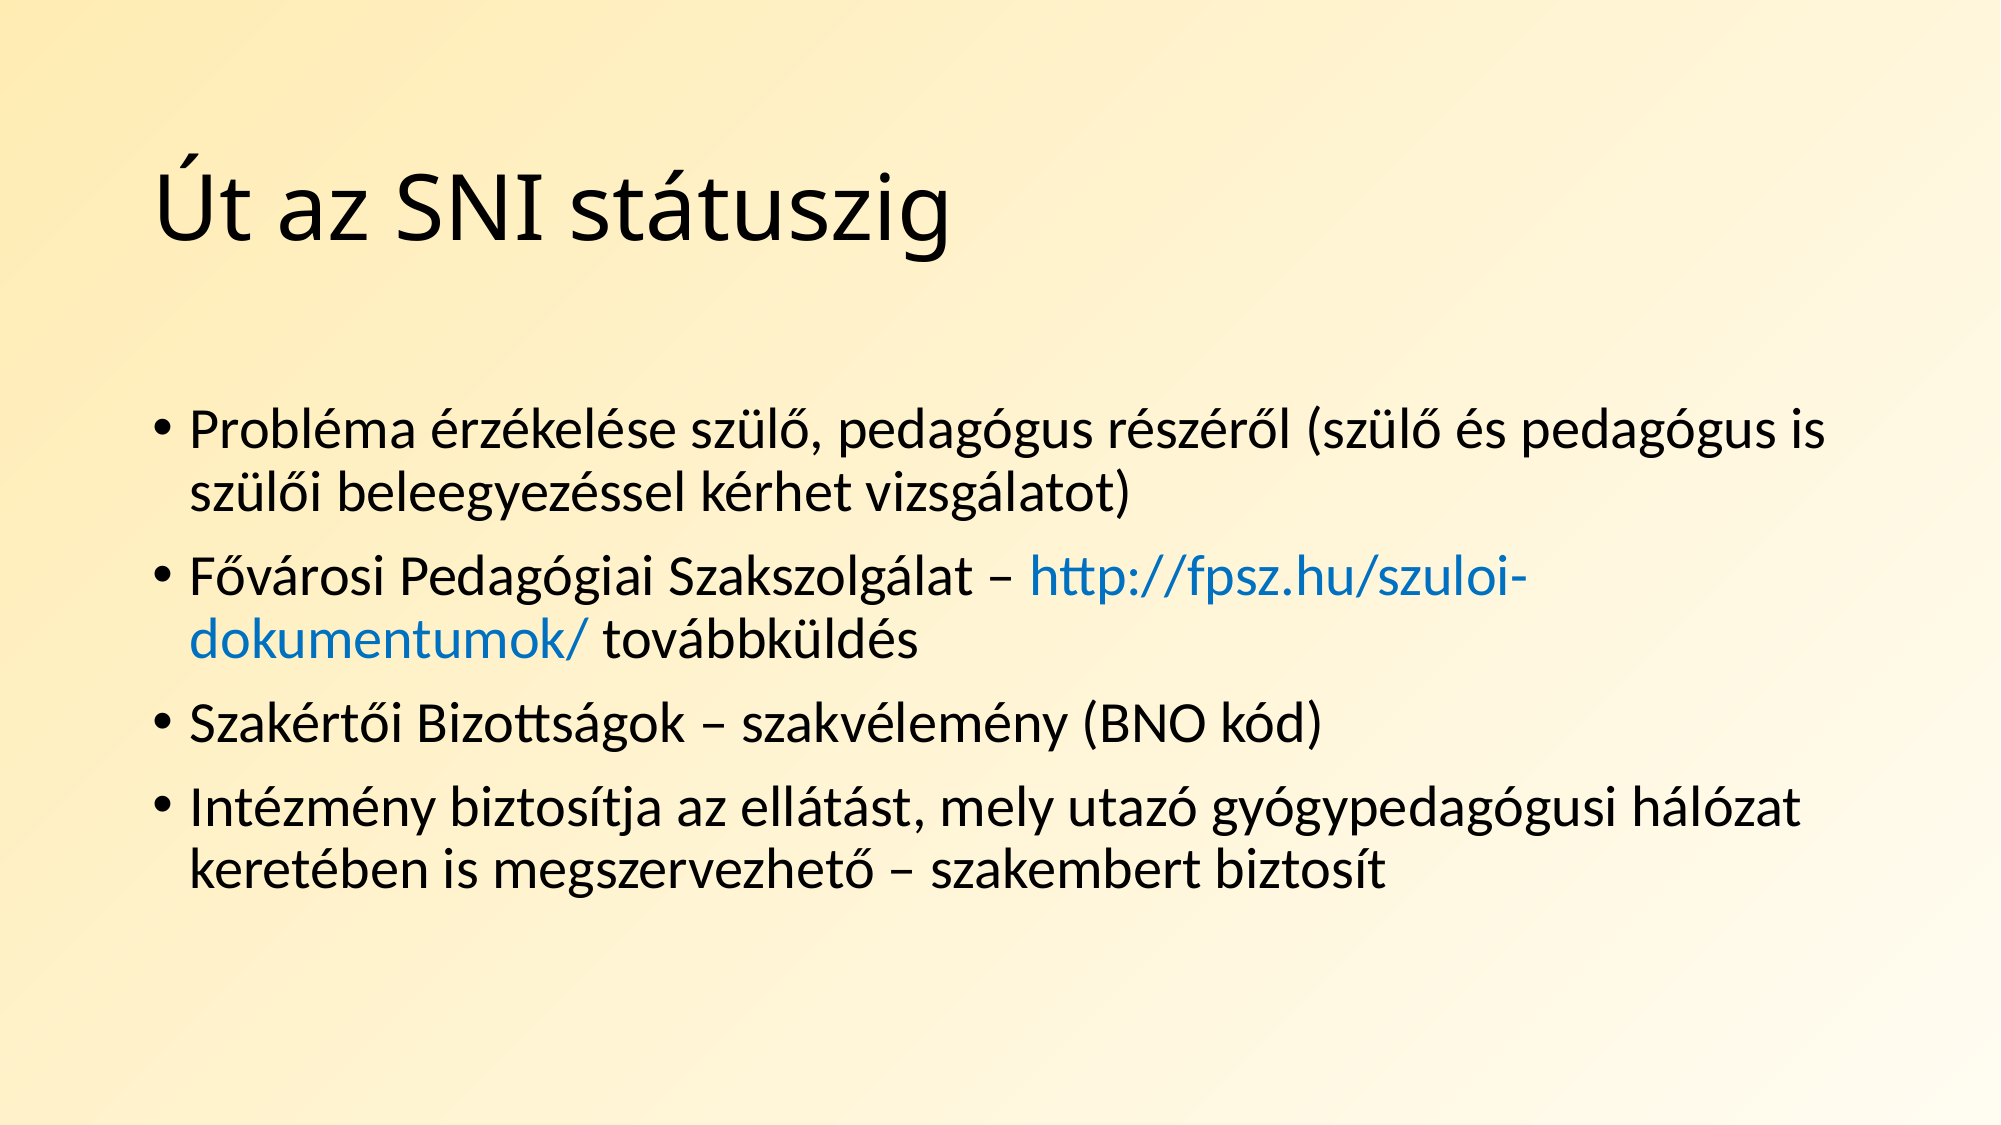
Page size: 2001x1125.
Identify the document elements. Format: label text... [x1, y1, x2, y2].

list Probléma érzékelése szülő, pedagógus részéről (szülő és pedagógus is szülői beleegyezéssel kérhet vizsgálatot) Fővárosi Pedagógiai Szakszolgálat – http://fpsz.hu/szuloi-dokumentumok/ továbbküldés Szakértői Bizottságok – szakvélemény (BNO kód) Intézmény biztosítja az ellátást, mely utazó gyógypedagógusi hálózat keretében is megszervezhető – szakembert biztosít [137, 390, 1863, 1014]
title Út az SNI státuszig [137, 102, 1863, 320]
